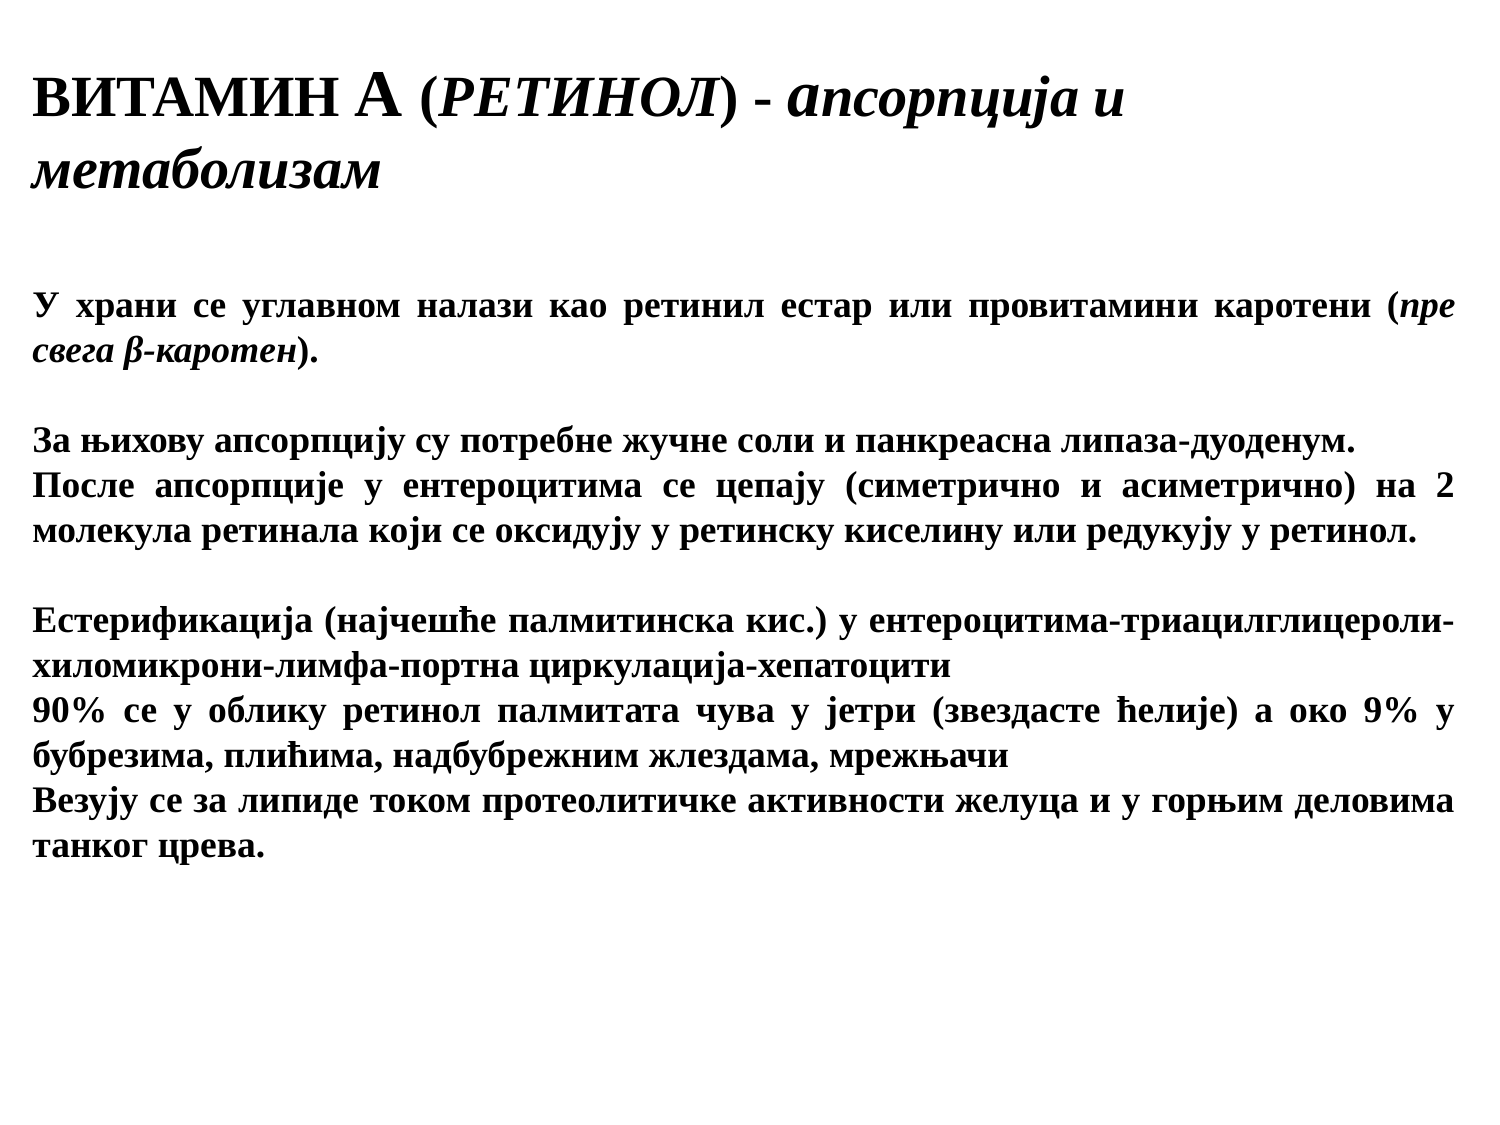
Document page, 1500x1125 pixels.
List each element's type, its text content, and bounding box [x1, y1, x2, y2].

text_box ВИТАМИН А (РЕТИНОЛ) - апсорпција и метаболизам У храни се углавном налази као ретинил естар или провитамини каротени (пре свега β-каротен). За њихову апсорпцију су потребне жучне соли и панкреасна липаза-дуоденум. После апсорпције у ентероцитима се цепају (симетрично и асиметрично) на 2 молекула ретинала који се оксидују у ретинску киселину или редукују у ретинол. Естерификација (најчешће палмитинска кис.) у ентероцитима-триацилглицероли- хиломикрони-лимфа-портна циркулација-хепатоцити 90% се у облику ретинол палмитата чува у јетри (звездасте ћелије) а око 9% у бубрезима, плићима, надбубрежним жлездама, мрежњачи Везују се за липиде током протеолитичке активности желуца и у горњим деловима танког црева. [17, 42, 1471, 873]
